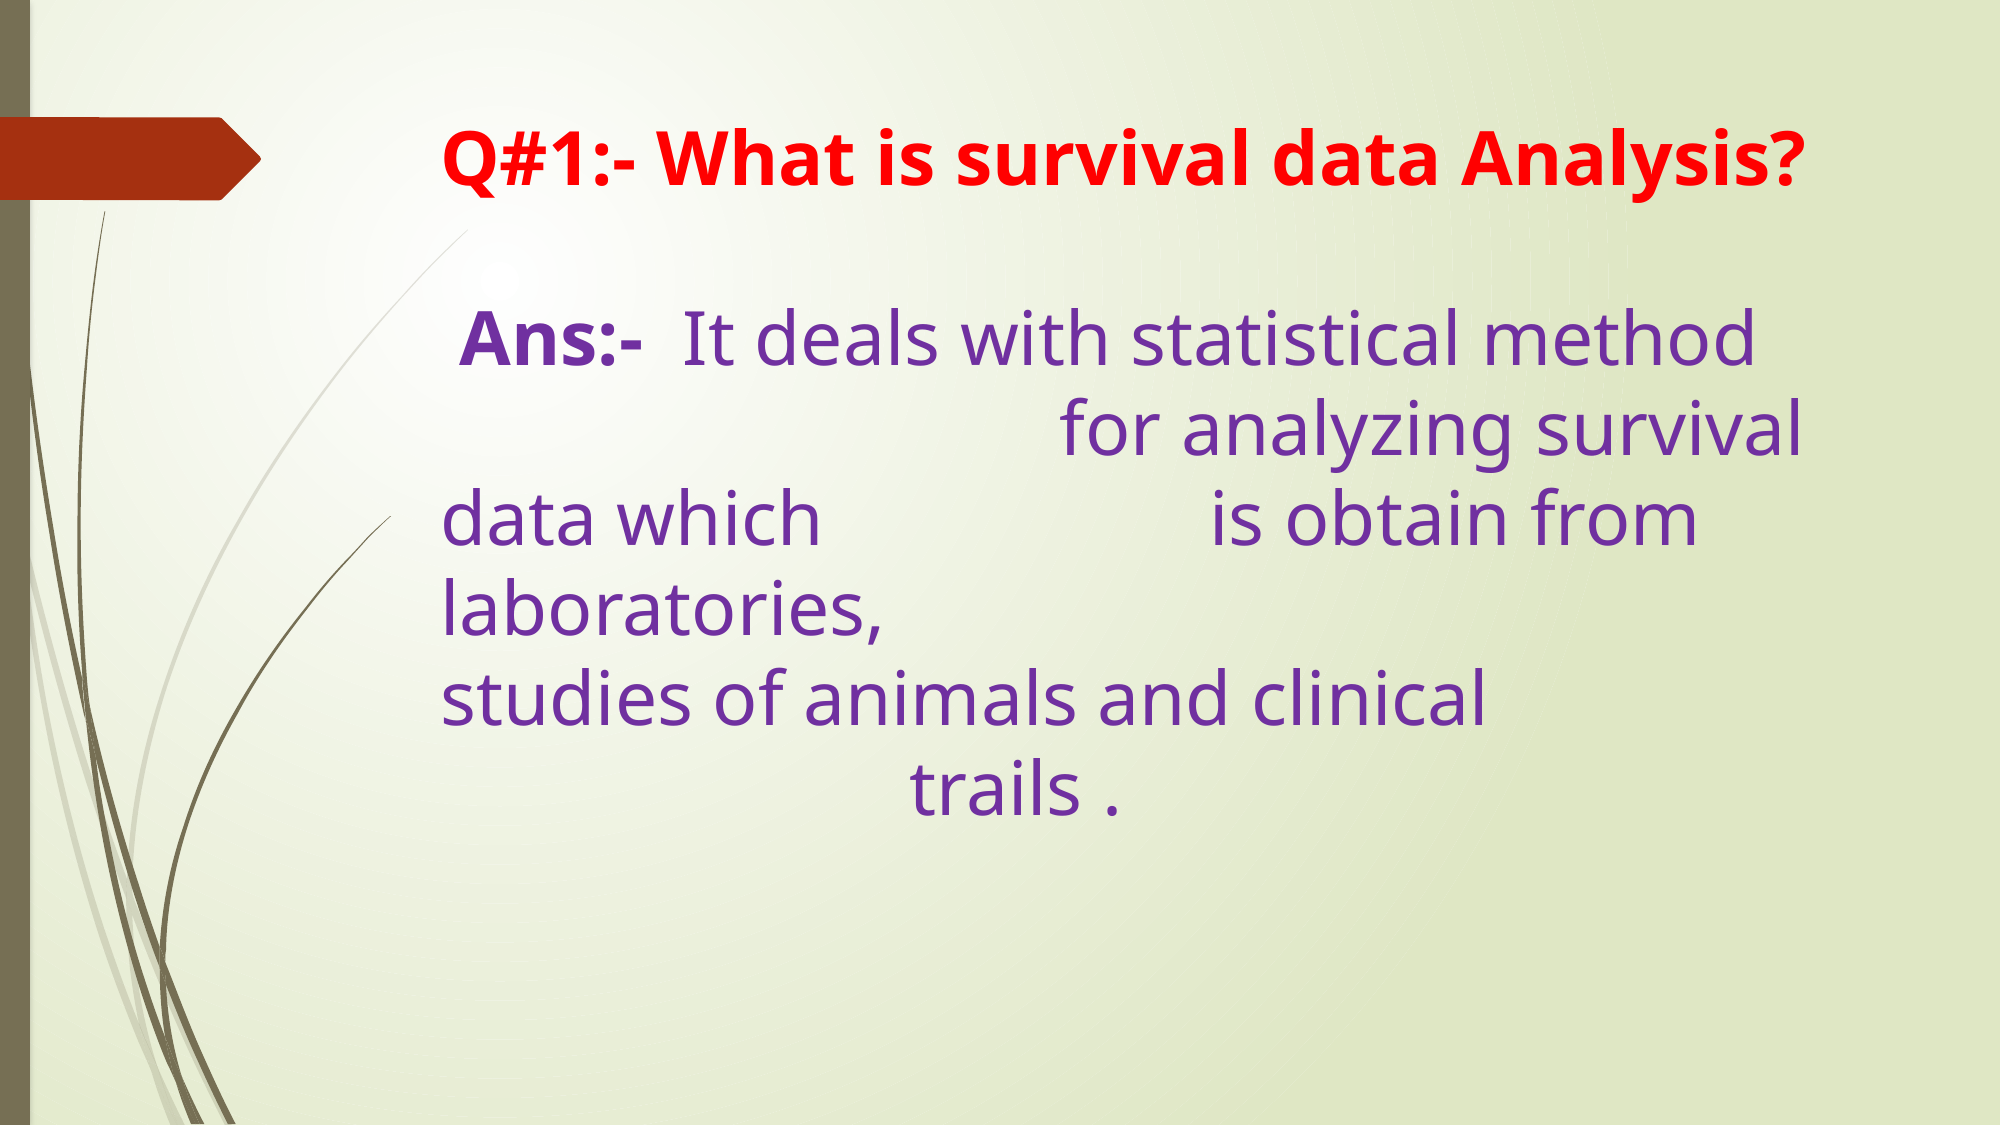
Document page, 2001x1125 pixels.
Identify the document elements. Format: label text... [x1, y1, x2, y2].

title Q#1:- What is survival data Analysis? Ans:- It deals with statistical method for analyzing survival data which is obtain from laboratories, studies of animals and clinical trails . [425, 102, 1888, 1036]
